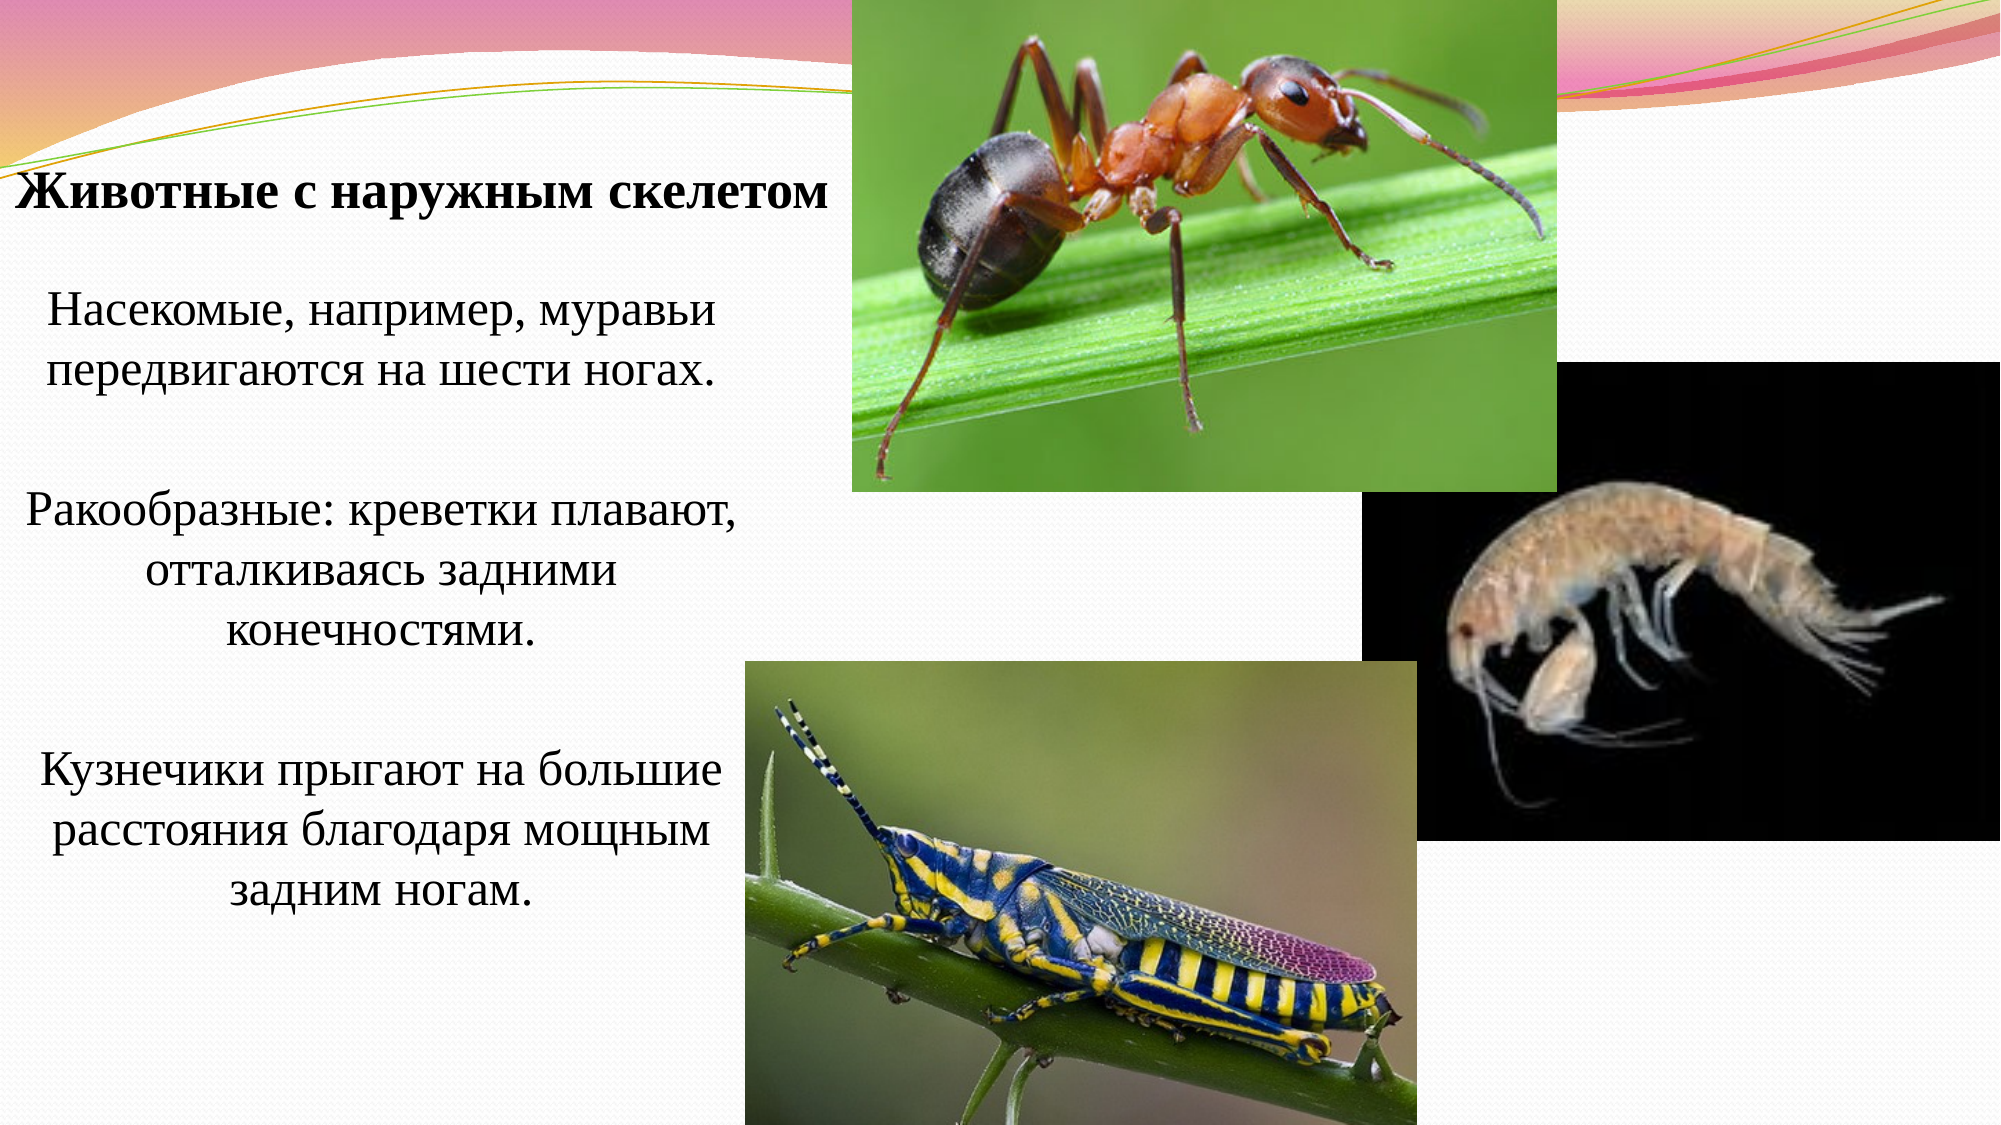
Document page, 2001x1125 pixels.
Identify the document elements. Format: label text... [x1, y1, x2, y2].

picture [744, 362, 2000, 1125]
title Животные с наружным скелетом [0, 0, 846, 220]
list Насекомые, например, муравьи передвигаются на шести ногах. Ракообразные: креветки плавают, отталкиваясь задними конечностями. Кузнечики прыгают на большие расстояния благодаря мощным задним ногам. [0, 268, 763, 1077]
picture [852, 0, 1557, 492]
